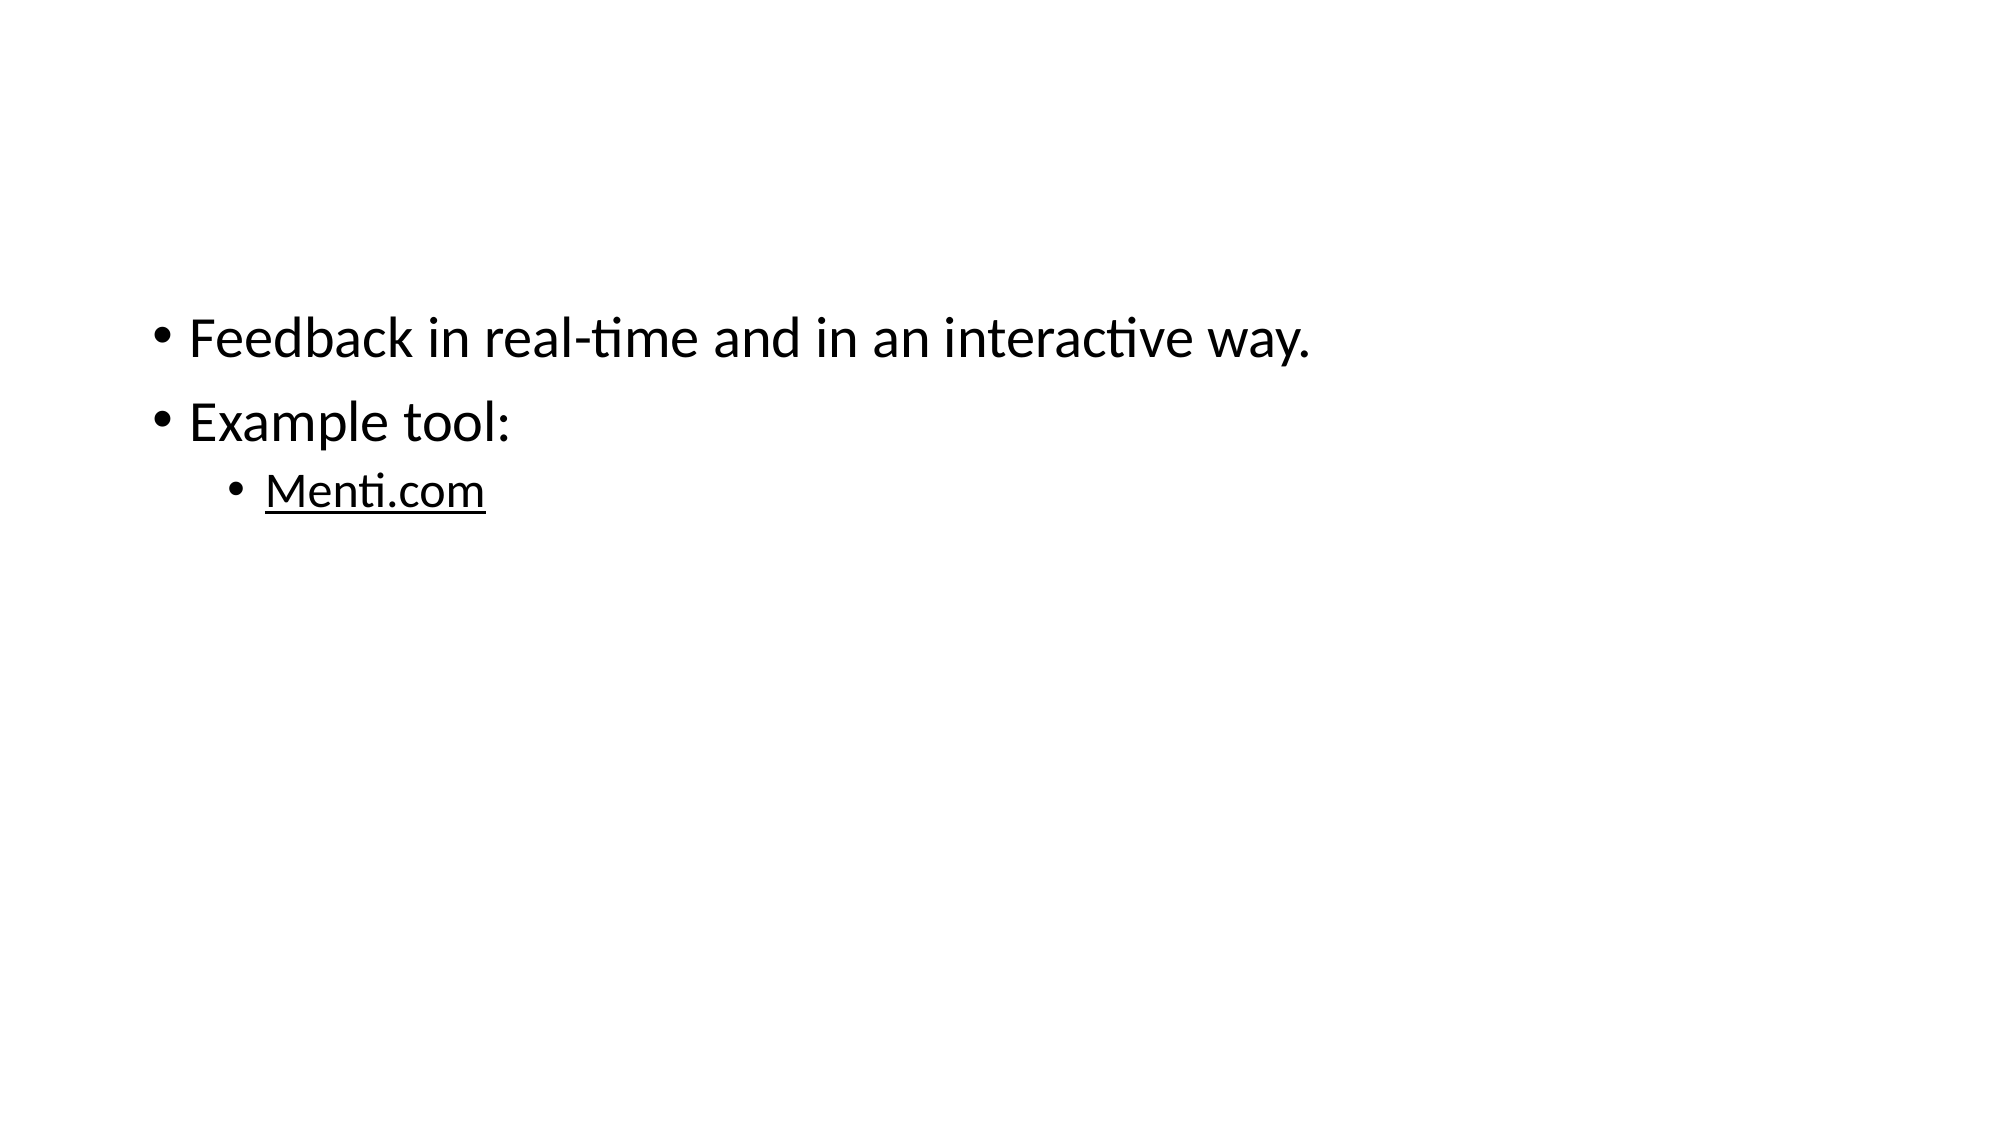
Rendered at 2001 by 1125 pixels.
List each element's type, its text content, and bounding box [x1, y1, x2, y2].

list Feedback in real-time and in an interactive way. Example tool: Menti.com [137, 299, 1863, 1014]
